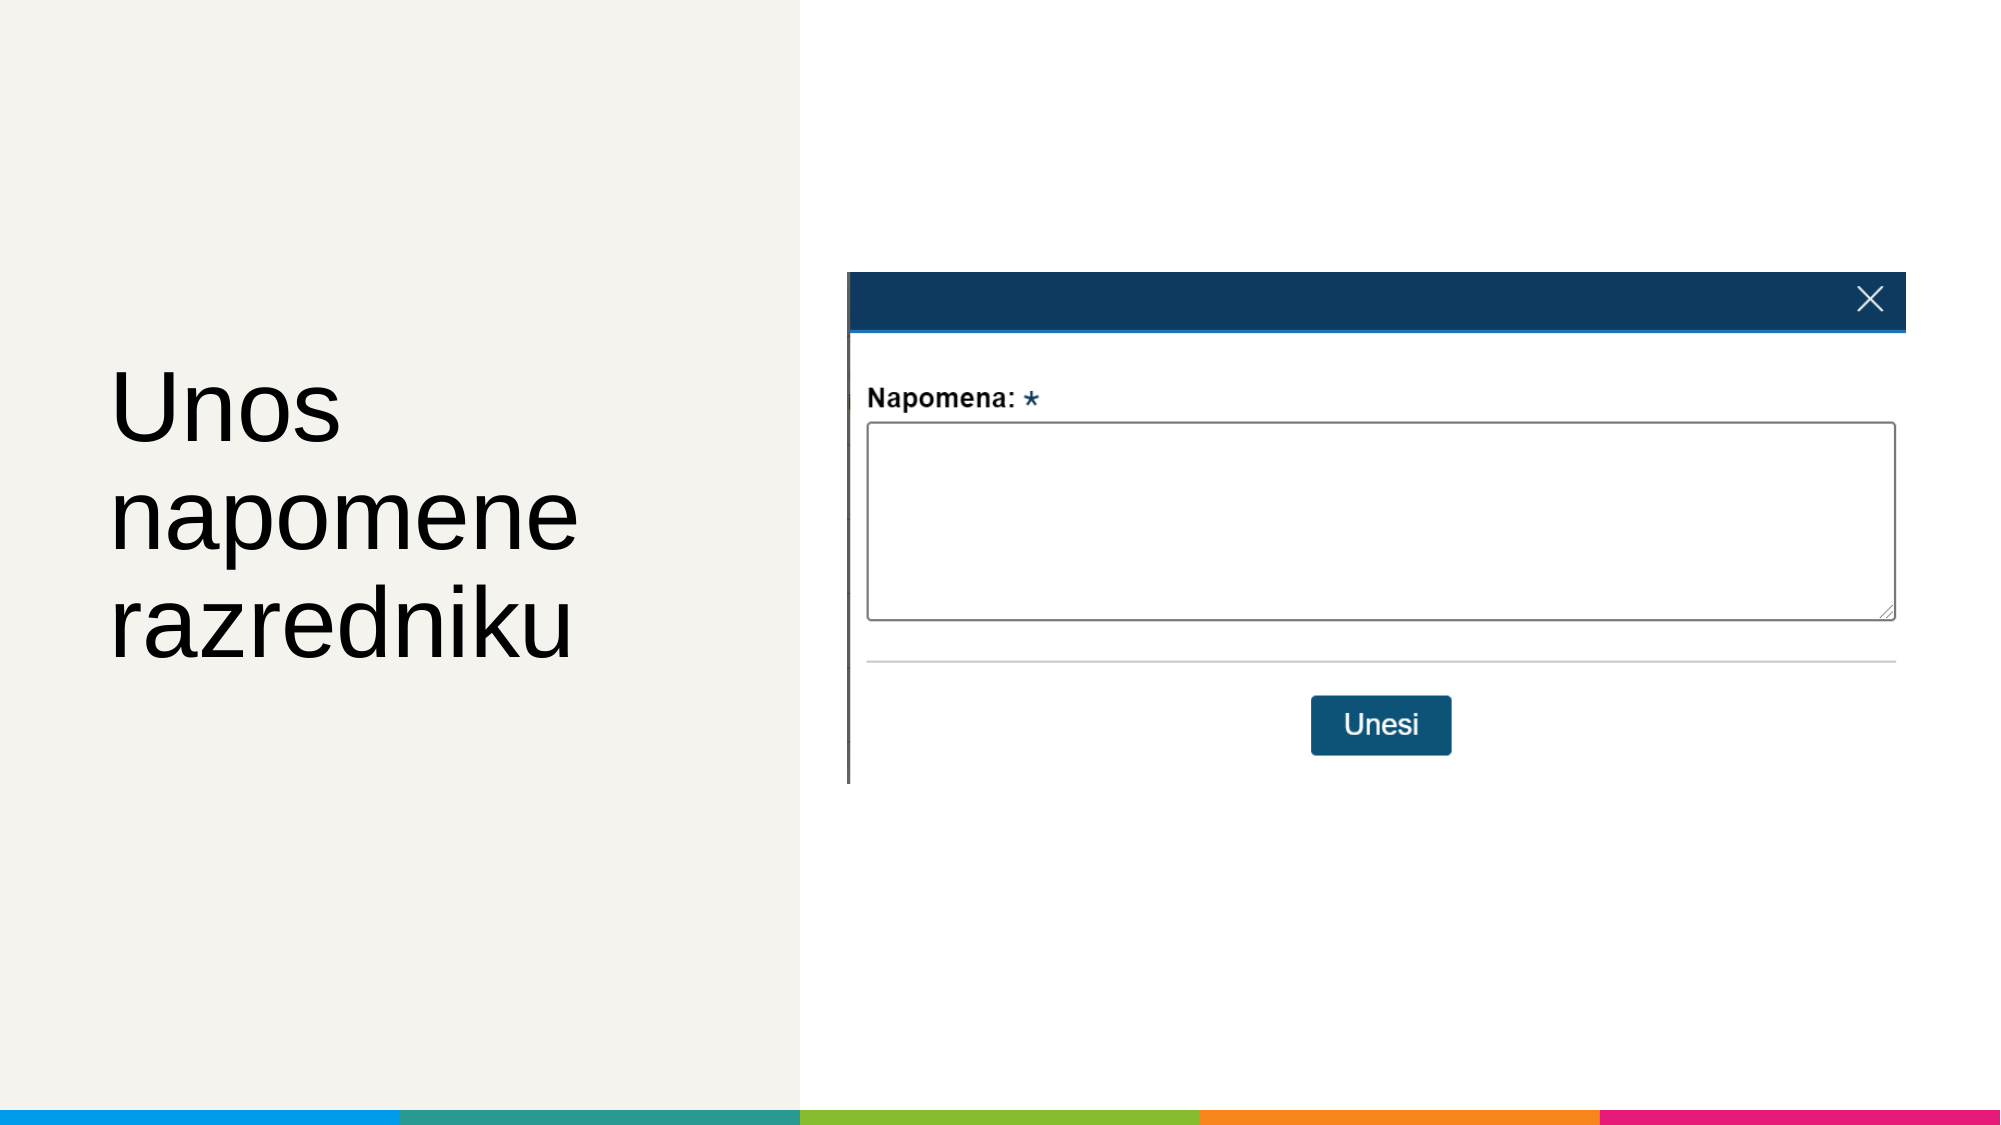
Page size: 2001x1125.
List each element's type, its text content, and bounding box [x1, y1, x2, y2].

title Unos napomene razredniku [94, 423, 740, 687]
picture [847, 272, 1906, 784]
